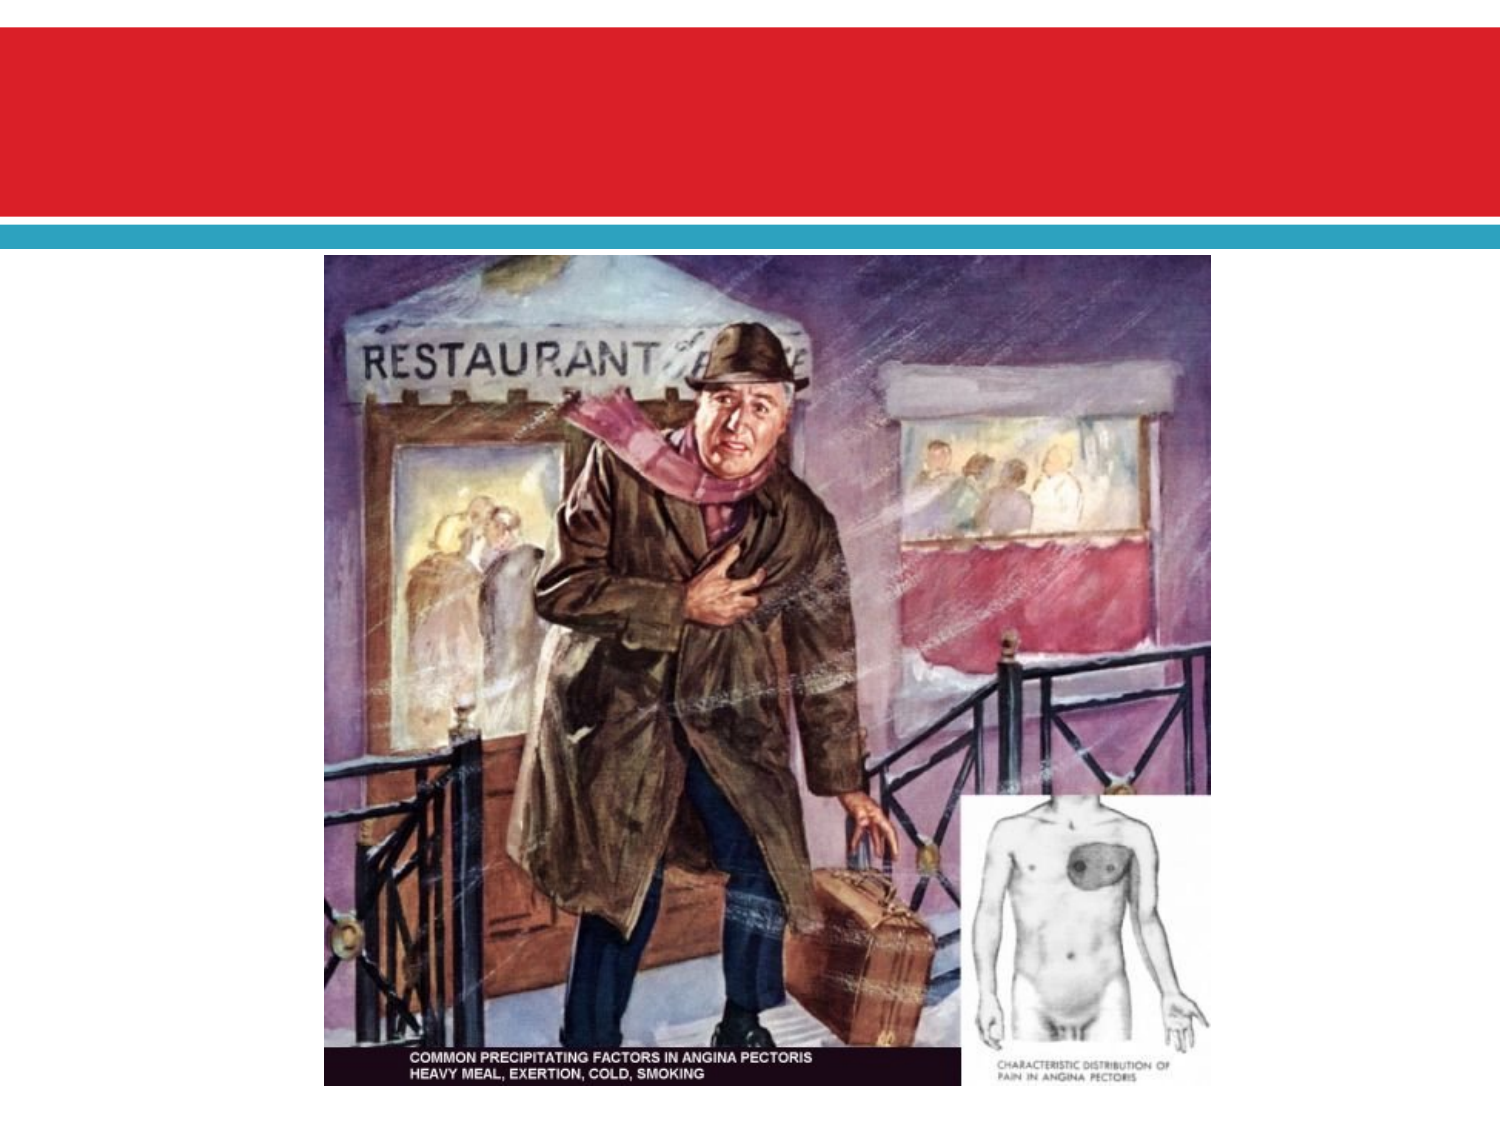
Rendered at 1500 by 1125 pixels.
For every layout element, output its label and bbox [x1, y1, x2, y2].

list [324, 255, 1211, 1087]
